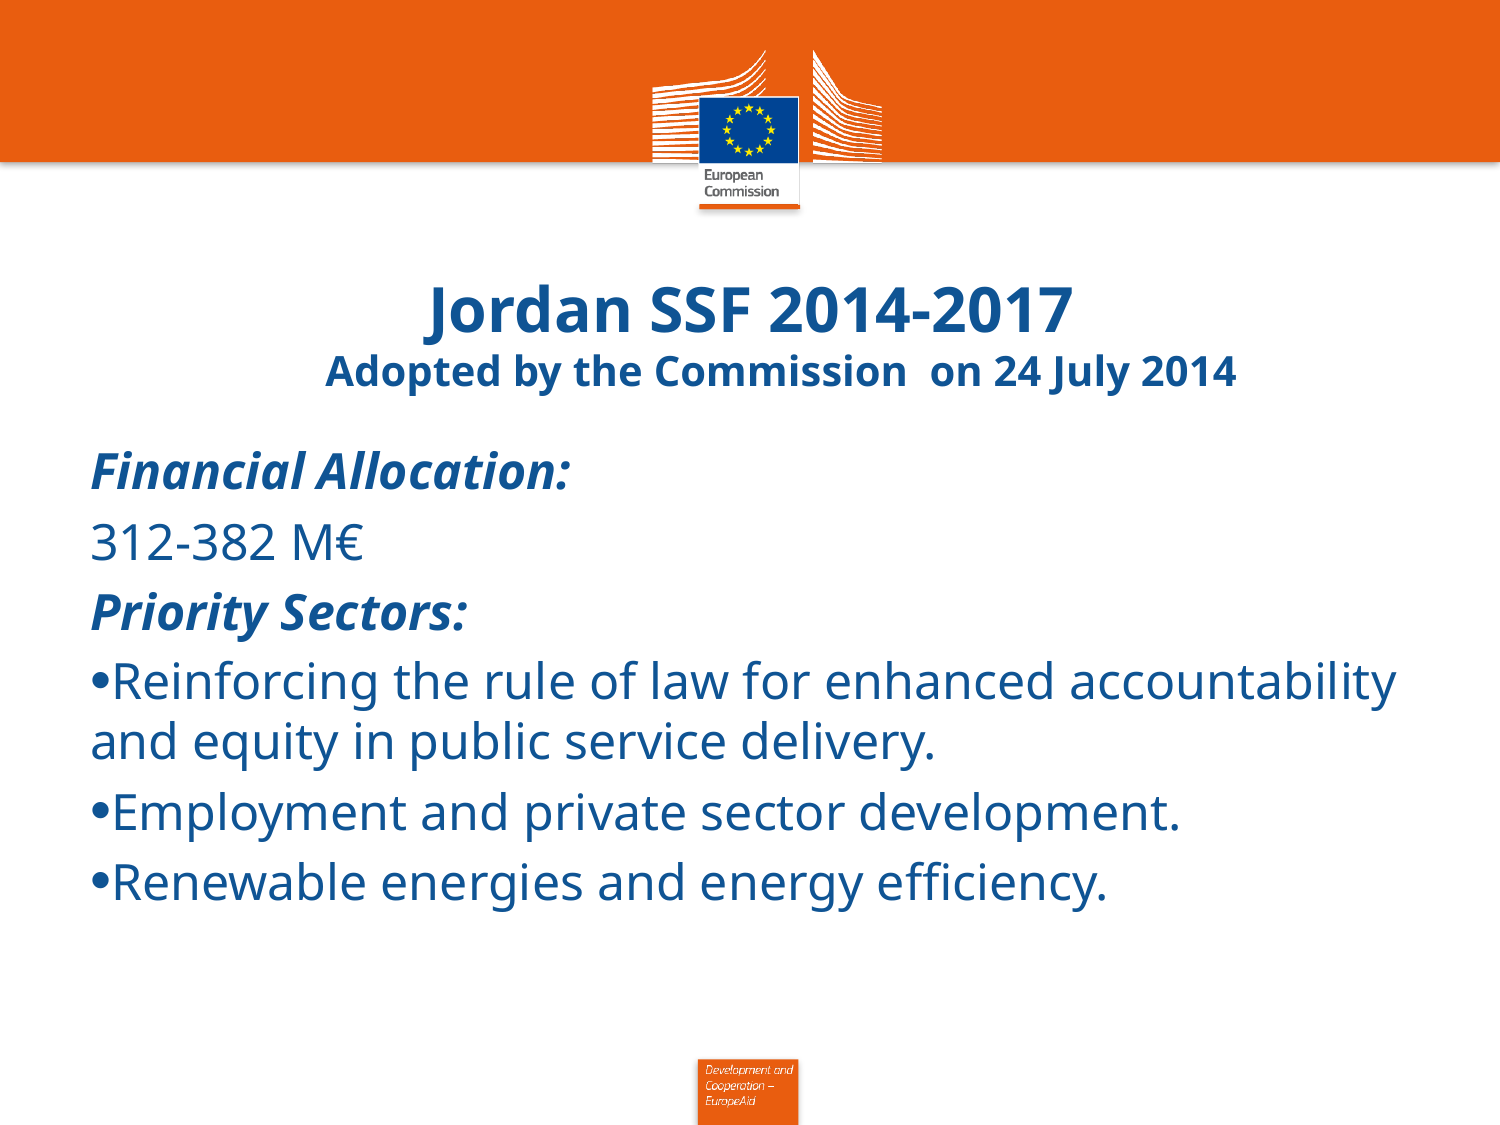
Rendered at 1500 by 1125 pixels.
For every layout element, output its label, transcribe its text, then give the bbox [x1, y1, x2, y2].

title Jordan SSF 2014-2017 Adopted by the Commission on 24 July 2014 [76, 255, 1428, 410]
picture [698, 1059, 799, 1125]
picture [615, 50, 882, 255]
list Financial Allocation: 312-382 M€ Priority Sectors: Reinforcing the rule of law for enhanced accountability and equity in public service delivery. Employment and private sector development. Renewable energies and energy efficiency. [74, 432, 1426, 988]
